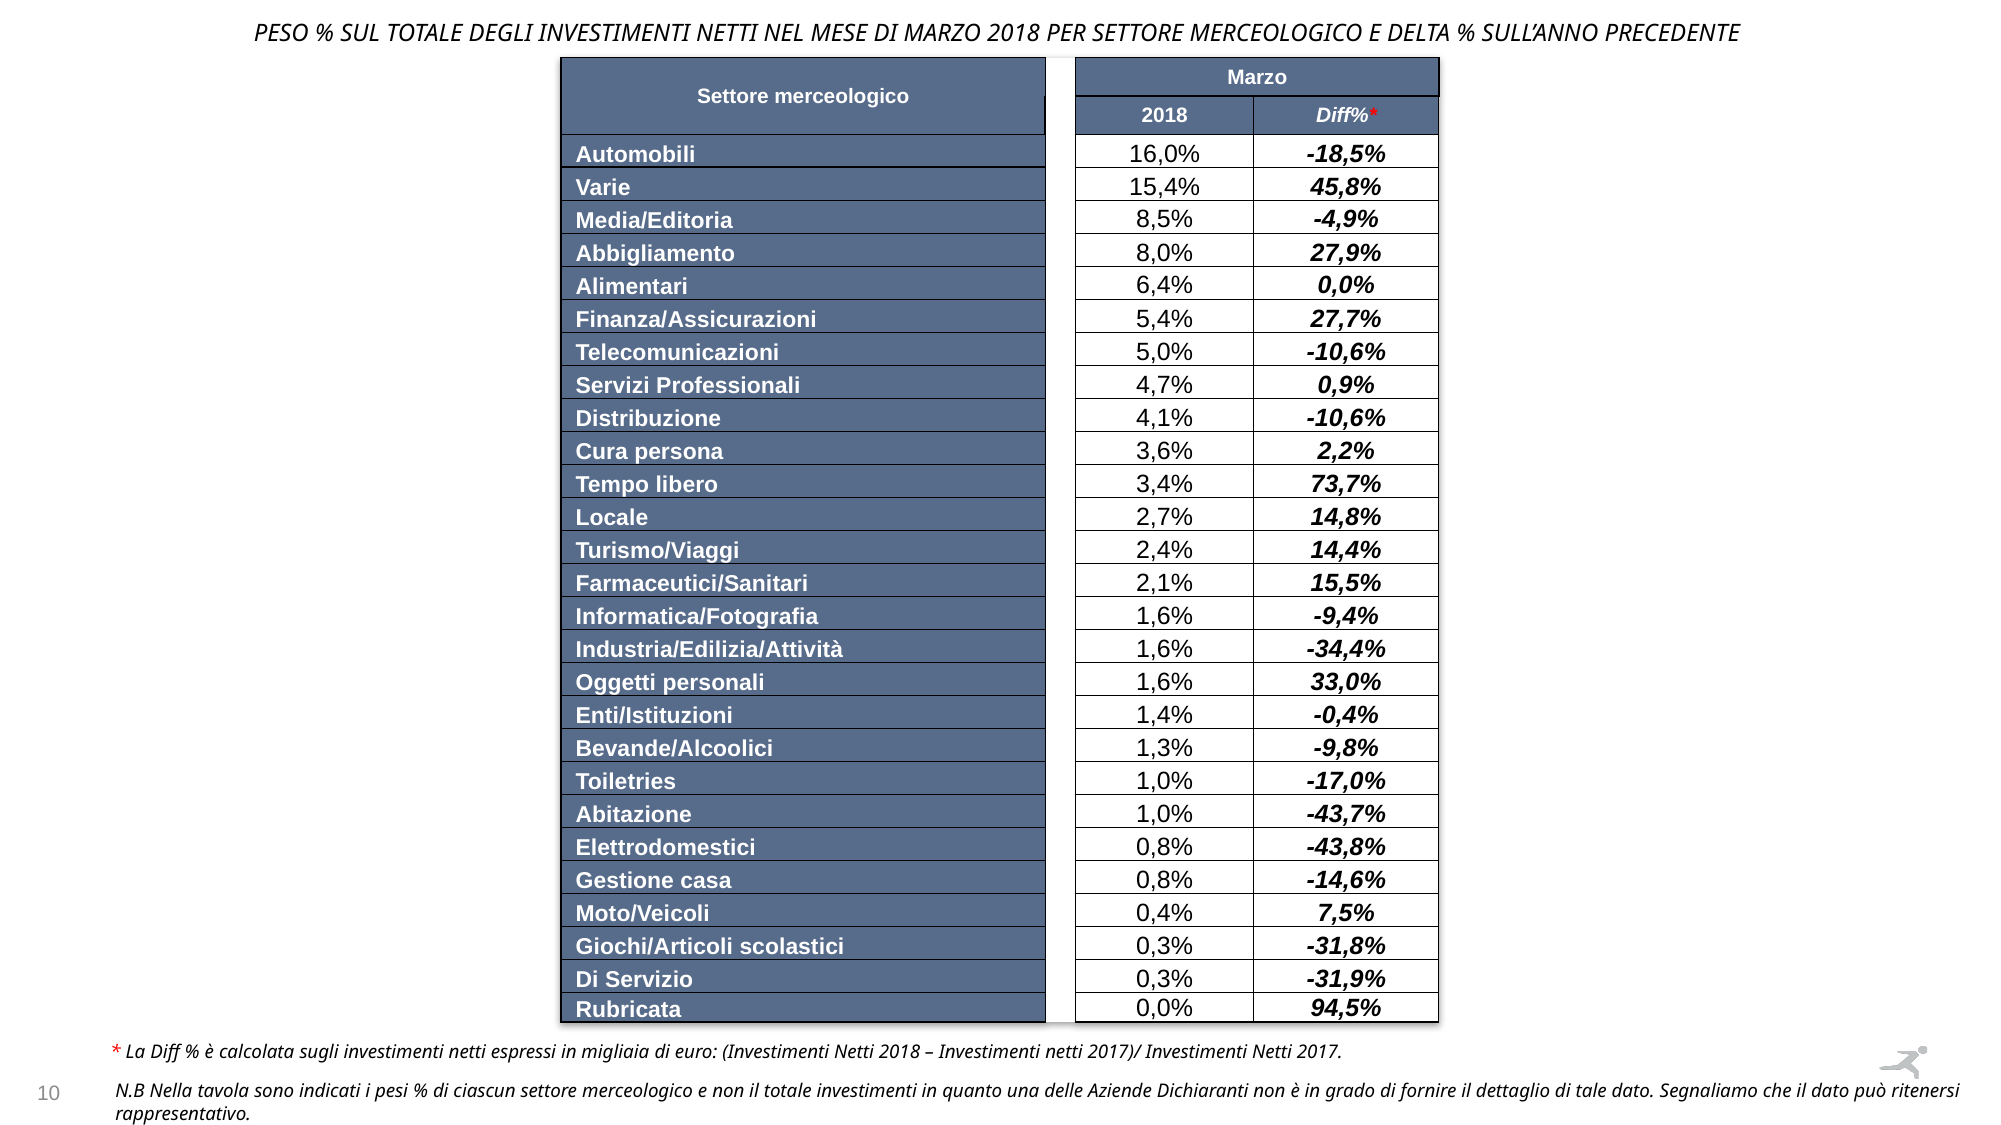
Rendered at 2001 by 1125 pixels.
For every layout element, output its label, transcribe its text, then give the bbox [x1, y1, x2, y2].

table_header [1046, 58, 1075, 96]
table_cell Informatica/Fotografia [562, 597, 1045, 629]
table_cell Abitazione [562, 795, 1045, 827]
table_cell Locale [562, 498, 1045, 530]
table_cell -10,6% [1254, 399, 1438, 431]
table_cell [1046, 200, 1075, 233]
table_cell 27,9% [1254, 234, 1438, 266]
table_cell [1046, 596, 1075, 629]
table_cell [1046, 233, 1075, 266]
table_cell 1,0% [1076, 795, 1253, 827]
table_cell 4,1% [1076, 399, 1253, 431]
table_cell [1046, 960, 1075, 993]
table_cell Industria/Edilizia/Attività [562, 630, 1045, 662]
table_cell -31,9% [1254, 960, 1438, 992]
table_cell [1046, 266, 1075, 299]
table_cell 3,4% [1076, 465, 1253, 497]
table_cell 0,9% [1254, 366, 1438, 398]
table_cell -14,6% [1254, 861, 1438, 893]
table_cell [1046, 96, 1075, 134]
table_cell -9,4% [1254, 597, 1438, 629]
table_cell Telecomunicazioni [562, 333, 1045, 365]
table_cell Tempo libero [562, 465, 1045, 497]
table_cell [1046, 167, 1075, 200]
table_cell Abbigliamento [562, 234, 1045, 266]
table_cell [1046, 332, 1075, 365]
table_cell Gestione casa [562, 861, 1045, 893]
table_cell Di Servizio [562, 960, 1045, 992]
table_cell [1046, 927, 1075, 960]
table_cell Cura persona [562, 432, 1045, 464]
table_cell 4,7% [1076, 366, 1253, 398]
table_cell Moto/Veicoli [562, 894, 1045, 926]
table_cell Giochi/Articoli scolastici [562, 927, 1045, 959]
table_cell [1046, 431, 1075, 464]
table_cell 15,4% [1076, 168, 1253, 200]
table_cell Media/Editoria [562, 201, 1045, 233]
table_cell 45,8% [1254, 168, 1438, 200]
table_cell 0,3% [1076, 927, 1253, 959]
table_cell [1046, 497, 1075, 530]
table_cell 14,8% [1254, 498, 1438, 530]
table_cell 8,0% [1076, 234, 1253, 266]
table_cell [1046, 365, 1075, 398]
table_cell [1046, 134, 1075, 167]
table_cell 8,5% [1076, 201, 1253, 233]
table_cell -31,8% [1254, 927, 1438, 959]
slide_number 10 [0, 1061, 75, 1122]
table_cell 6,4% [1076, 267, 1253, 299]
table_cell [1046, 794, 1075, 827]
table_cell 5,0% [1076, 333, 1253, 365]
table_cell 1,6% [1076, 663, 1253, 695]
table_header Settore merceologico [562, 58, 1045, 134]
table_cell -17,0% [1254, 762, 1438, 794]
table_cell [1046, 629, 1075, 662]
table_cell [1046, 299, 1075, 332]
table_cell 2,4% [1076, 531, 1253, 563]
table_cell Enti/Istituzioni [562, 696, 1045, 728]
table_cell 2,1% [1076, 564, 1253, 596]
table_cell 0,0% [1254, 267, 1438, 299]
table_cell Toiletries [562, 762, 1045, 794]
table_cell -18,5% [1254, 135, 1438, 167]
table_cell Bevande/Alcoolici [562, 729, 1045, 761]
table_cell Diff%* [1254, 97, 1438, 134]
table_cell -43,8% [1254, 828, 1438, 860]
text_box * La Diff % è calcolata sugli investimenti netti espressi in migliaia di euro: (Investimenti Netti 2018 – Investimenti netti 2017)/ Investimenti Netti 2017. [95, 1032, 1818, 1070]
table_cell [1046, 398, 1075, 431]
table_cell Varie [562, 168, 1045, 200]
table_cell -4,9% [1254, 201, 1438, 233]
table_cell [1046, 530, 1075, 563]
text_box N.B Nella tavola sono indicati i pesi % di ciascun settore merceologico e non il totale investimenti in quanto una delle Aziende Dichiaranti non è in grado di fornire il dettaglio di tale dato. Segnaliamo che il dato può ritenersi rappresentativo. [100, 1079, 1978, 1125]
table_cell Distribuzione [562, 399, 1045, 431]
table_cell [1046, 563, 1075, 596]
table_cell 7,5% [1254, 894, 1438, 926]
table_header Marzo [1076, 58, 1438, 95]
table_cell 27,7% [1254, 300, 1438, 332]
table_cell 73,7% [1254, 465, 1438, 497]
table_cell 1,0% [1076, 762, 1253, 794]
table_cell Turismo/Viaggi [562, 531, 1045, 563]
table_cell 0,8% [1076, 861, 1253, 893]
table_cell Finanza/Assicurazioni [562, 300, 1045, 332]
table_cell [1046, 827, 1075, 860]
table_cell Farmaceutici/Sanitari [562, 564, 1045, 596]
table_cell [1046, 993, 1075, 1022]
table_cell 1,4% [1076, 696, 1253, 728]
table_cell [1046, 860, 1075, 894]
table_cell Elettrodomestici [562, 828, 1045, 860]
table_cell [1046, 728, 1075, 761]
table_cell 2018 [1076, 97, 1253, 134]
table_cell -10,6% [1254, 333, 1438, 365]
table_cell -34,4% [1254, 630, 1438, 662]
table_cell Alimentari [562, 267, 1045, 299]
table_cell Rubricata [562, 993, 1045, 1021]
subtitle PESO % SUL TOTALE DEGLI INVESTIMENTI NETTI nel mese di Marzo 2018 PER SETTORE MERCEOLOGICO e delta % sull’anno precedente [0, 2, 2000, 61]
table_cell 1,6% [1076, 630, 1253, 662]
table_cell Automobili [562, 135, 1045, 166]
table_cell 0,4% [1076, 894, 1253, 926]
table_cell 1,6% [1076, 597, 1253, 629]
table_cell 3,6% [1076, 432, 1253, 464]
table_cell 0,0% [1076, 993, 1253, 1021]
table_cell 1,3% [1076, 729, 1253, 761]
table_cell -9,8% [1254, 729, 1438, 761]
table_cell -0,4% [1254, 696, 1438, 728]
table_cell [1046, 761, 1075, 794]
table_cell 5,4% [1076, 300, 1253, 332]
table_cell 33,0% [1254, 663, 1438, 695]
table_cell Oggetti personali [562, 663, 1045, 695]
table_cell [1046, 464, 1075, 497]
table_cell [1046, 662, 1075, 695]
table_cell 14,4% [1254, 531, 1438, 563]
table_cell 0,3% [1076, 960, 1253, 992]
table_cell 0,8% [1076, 828, 1253, 860]
table_cell 94,5% [1254, 993, 1438, 1021]
table_cell -43,7% [1254, 795, 1438, 827]
table_cell Servizi Professionali [562, 366, 1045, 398]
table_cell 2,7% [1076, 498, 1253, 530]
table_cell 2,2% [1254, 432, 1438, 464]
table_cell [1046, 695, 1075, 728]
table_cell 16,0% [1076, 135, 1253, 167]
table_cell 15,5% [1254, 564, 1438, 596]
table_cell [1046, 894, 1075, 927]
